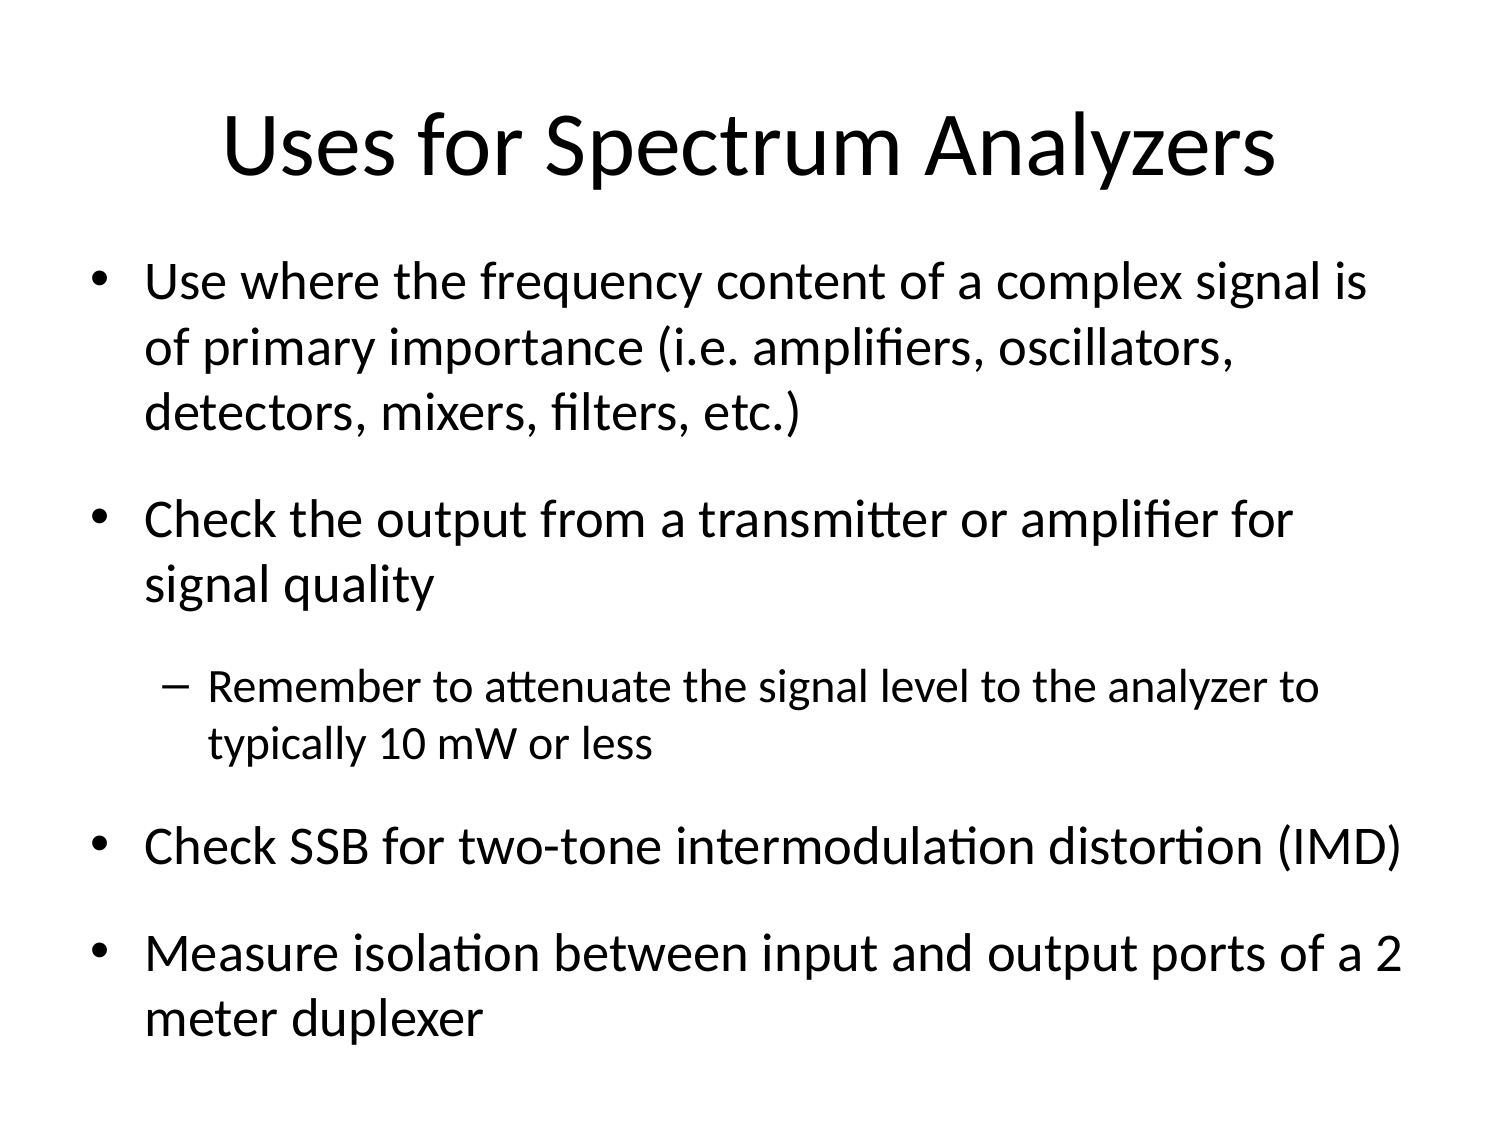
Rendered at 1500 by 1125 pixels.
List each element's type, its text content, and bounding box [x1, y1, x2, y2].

list Use where the frequency content of a complex signal is of primary importance (i.e. amplifiers, oscillators, detectors, mixers, filters, etc.) Check the output from a transmitter or amplifier for signal quality Remember to attenuate the signal level to the analyzer to typically 10 mW or less Check SSB for two-tone intermodulation distortion (IMD) Measure isolation between input and output ports of a 2 meter duplexer [75, 237, 1425, 1088]
title Uses for Spectrum Analyzers [75, 45, 1425, 233]
